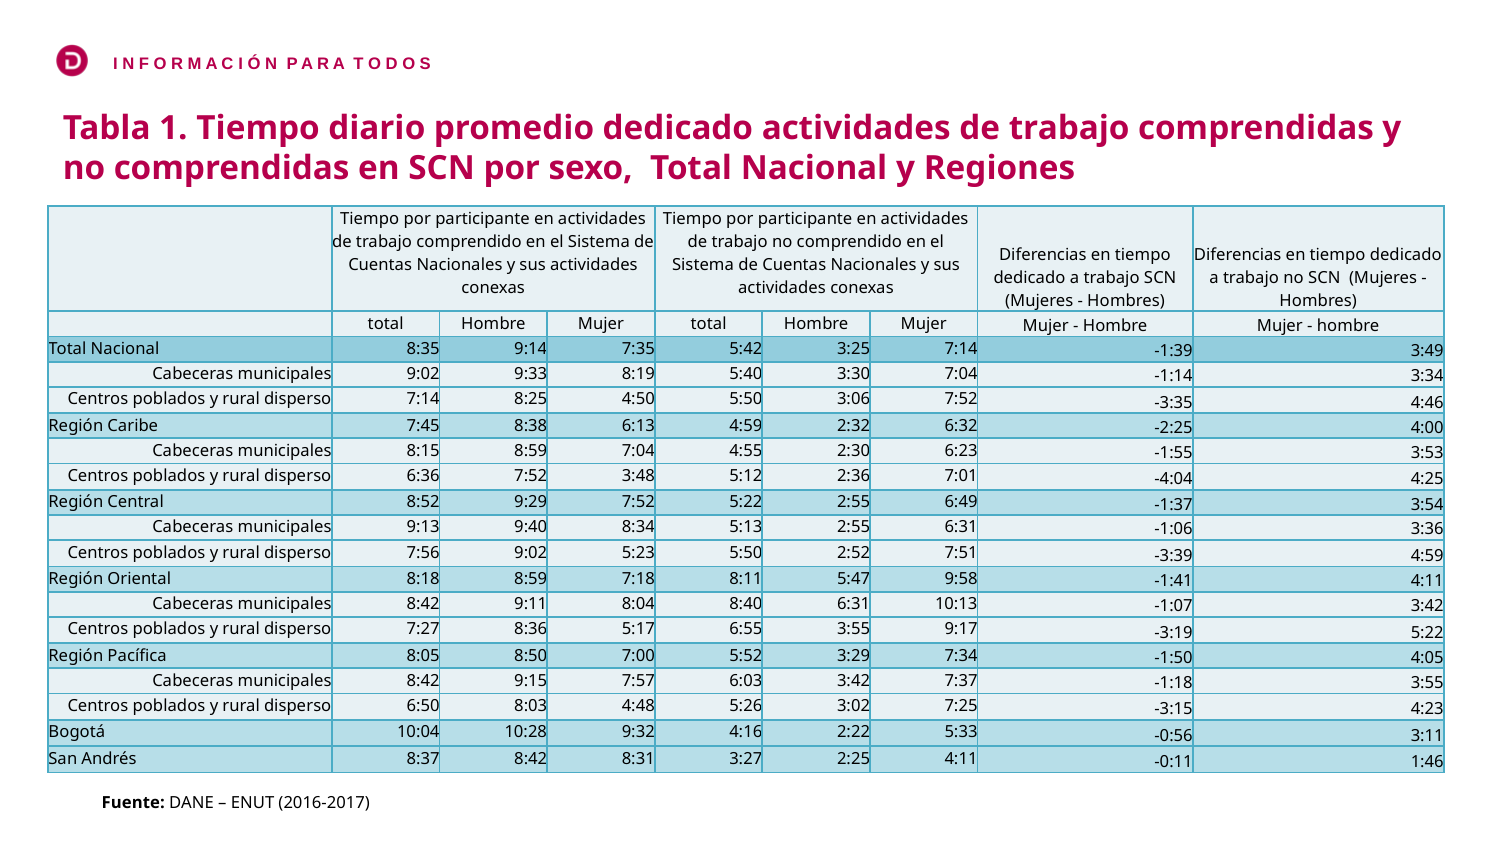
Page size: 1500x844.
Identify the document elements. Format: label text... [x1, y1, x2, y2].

table_cell [49, 312, 331, 336]
table_cell 5:12 [656, 464, 761, 489]
table_cell 7:14 [871, 337, 977, 361]
table_cell -0:11 [978, 747, 1192, 772]
table_cell 2:30 [763, 439, 869, 463]
table_header Diferencias en tiempo dedicado a trabajo SCN (Mujeres - Hombres) [978, 207, 1192, 310]
table_cell 5:40 [656, 363, 761, 386]
table_cell Mujer - Hombre [978, 312, 1192, 336]
table_cell total [333, 312, 439, 336]
table_cell Cabeceras municipales [49, 516, 331, 539]
table_cell 3:27 [656, 747, 761, 772]
table_header Diferencias en tiempo dedicado a trabajo no SCN (Mujeres - Hombres) [1194, 207, 1443, 310]
table_cell -1:50 [978, 644, 1192, 667]
table_cell 8:42 [333, 593, 439, 616]
table_cell 3:49 [1194, 337, 1443, 361]
table_cell 4:16 [656, 721, 761, 745]
table_cell 7:57 [548, 669, 654, 693]
table_cell 2:55 [763, 516, 869, 539]
table_cell -3:39 [978, 541, 1192, 566]
table_cell 3:25 [763, 337, 869, 361]
table_cell 5:47 [763, 567, 869, 591]
table_cell Mujer [871, 312, 977, 336]
table_cell 4:59 [1194, 541, 1443, 566]
table_cell 5:17 [548, 618, 654, 642]
table_cell Hombre [763, 312, 869, 336]
table_cell 4:00 [1194, 414, 1443, 437]
table_cell 7:14 [333, 388, 439, 412]
table_cell 7:37 [871, 669, 977, 693]
table_cell 9:40 [440, 516, 546, 539]
table_header Tiempo por participante en actividades de trabajo no comprendido en el Sistema de Cuentas Nacionales y sus actividades conexas [656, 207, 977, 310]
table_cell 4:11 [1194, 567, 1443, 591]
table_cell 3:55 [763, 618, 869, 642]
table_cell 2:25 [763, 747, 869, 772]
table_cell San Andrés [49, 747, 331, 772]
table_cell 5:23 [548, 541, 654, 566]
table_cell Centros poblados y rural disperso [49, 388, 331, 412]
table_cell 2:55 [763, 491, 869, 514]
table_cell 9:13 [333, 516, 439, 539]
table_cell 7:51 [871, 541, 977, 566]
table_cell total [656, 312, 761, 336]
table_cell -1:07 [978, 593, 1192, 616]
table_cell 4:23 [1194, 694, 1443, 719]
table_cell 3:54 [1194, 491, 1443, 514]
table_cell 7:04 [548, 439, 654, 463]
table_cell 7:27 [333, 618, 439, 642]
table_cell -1:14 [978, 363, 1192, 386]
table_cell 8:59 [440, 567, 546, 591]
table_cell 8:19 [548, 363, 654, 386]
table_cell 7:04 [871, 363, 977, 386]
table_cell 7:34 [871, 644, 977, 667]
table_cell Cabeceras municipales [49, 363, 331, 386]
table_cell 8:50 [440, 644, 546, 667]
table_cell 5:42 [656, 337, 761, 361]
text_box Fuente: DANE – ENUT (2016-2017) [86, 781, 433, 819]
table_cell 7:45 [333, 414, 439, 437]
table_cell 3:30 [763, 363, 869, 386]
table_cell 8:36 [440, 618, 546, 642]
text_box Tabla 1. Tiempo diario promedio dedicado actividades de trabajo comprendidas y no comprendidas en SCN por sexo, Total Nacional y Regiones [48, 99, 1427, 194]
table_cell -1:18 [978, 669, 1192, 693]
table_cell 10:28 [440, 721, 546, 745]
table_cell Cabeceras municipales [49, 439, 331, 463]
table_cell 3:11 [1194, 721, 1443, 745]
table_cell 2:32 [763, 414, 869, 437]
table_header [49, 207, 331, 310]
table_cell 8:37 [333, 747, 439, 772]
table_cell 7:56 [333, 541, 439, 566]
table_cell 9:02 [440, 541, 546, 566]
table_cell 8:40 [656, 593, 761, 616]
table_cell 3:53 [1194, 439, 1443, 463]
table_cell Centros poblados y rural disperso [49, 694, 331, 719]
table_cell -3:35 [978, 388, 1192, 412]
table_cell 3:42 [763, 669, 869, 693]
table_cell 8:35 [333, 337, 439, 361]
table_cell 6:49 [871, 491, 977, 514]
table_header Tiempo por participante en actividades de trabajo comprendido en el Sistema de Cuentas Nacionales y sus actividades conexas [333, 207, 654, 310]
table_cell 8:15 [333, 439, 439, 463]
table_cell 5:33 [871, 721, 977, 745]
table_cell Total Nacional [49, 337, 331, 361]
table_cell Región Central [49, 491, 331, 514]
table_cell 5:22 [1194, 618, 1443, 642]
table_cell 5:26 [656, 694, 761, 719]
table_cell 4:05 [1194, 644, 1443, 667]
table_cell 9:17 [871, 618, 977, 642]
table_cell 7:52 [440, 464, 546, 489]
table_cell 4:55 [656, 439, 761, 463]
table_cell 6:31 [763, 593, 869, 616]
table_cell 8:03 [440, 694, 546, 719]
table_cell -1:55 [978, 439, 1192, 463]
table_cell 4:50 [548, 388, 654, 412]
table_cell -1:41 [978, 567, 1192, 591]
table_cell 6:23 [871, 439, 977, 463]
table_cell Hombre [440, 312, 546, 336]
table_cell 8:31 [548, 747, 654, 772]
table_cell -0:56 [978, 721, 1192, 745]
table_cell -4:04 [978, 464, 1192, 489]
table_cell 3:55 [1194, 669, 1443, 693]
table_cell 2:52 [763, 541, 869, 566]
table_cell Región Pacífica [49, 644, 331, 667]
table_cell 7:00 [548, 644, 654, 667]
table_cell 7:52 [548, 491, 654, 514]
table_cell -1:39 [978, 337, 1192, 361]
table_cell 4:11 [871, 747, 977, 772]
table_cell 4:46 [1194, 388, 1443, 412]
table_cell 2:22 [763, 721, 869, 745]
table_cell Cabeceras municipales [49, 669, 331, 693]
table_cell 8:34 [548, 516, 654, 539]
table_cell 8:52 [333, 491, 439, 514]
table_cell 4:25 [1194, 464, 1443, 489]
table_cell -3:19 [978, 618, 1192, 642]
table_cell 7:01 [871, 464, 977, 489]
table_cell 9:14 [440, 337, 546, 361]
table_cell 6:55 [656, 618, 761, 642]
table_cell 8:18 [333, 567, 439, 591]
table_cell Centros poblados y rural disperso [49, 618, 331, 642]
table_cell 8:59 [440, 439, 546, 463]
table_cell 8:42 [333, 669, 439, 693]
table_cell 2:36 [763, 464, 869, 489]
table_cell 7:18 [548, 567, 654, 591]
table_cell -1:06 [978, 516, 1192, 539]
table_cell 3:42 [1194, 593, 1443, 616]
table_cell 6:32 [871, 414, 977, 437]
table_cell 5:50 [656, 388, 761, 412]
table_cell 9:32 [548, 721, 654, 745]
table_cell Centros poblados y rural disperso [49, 541, 331, 566]
table_cell Cabeceras municipales [49, 593, 331, 616]
table_cell 9:29 [440, 491, 546, 514]
table_cell 6:50 [333, 694, 439, 719]
table_cell 10:04 [333, 721, 439, 745]
table_cell 9:15 [440, 669, 546, 693]
table_cell 5:50 [656, 541, 761, 566]
table_cell -3:15 [978, 694, 1192, 719]
table_cell -1:37 [978, 491, 1192, 514]
table_cell 3:48 [548, 464, 654, 489]
table_cell 8:04 [548, 593, 654, 616]
table_cell 8:25 [440, 388, 546, 412]
table_cell 8:42 [440, 747, 546, 772]
table_cell Región Oriental [49, 567, 331, 591]
table_cell 10:13 [871, 593, 977, 616]
table_cell 9:58 [871, 567, 977, 591]
table_cell -2:25 [978, 414, 1192, 437]
table_cell 9:33 [440, 363, 546, 386]
table_cell 6:36 [333, 464, 439, 489]
table_cell 1:46 [1194, 747, 1443, 772]
table_cell 6:31 [871, 516, 977, 539]
table_cell 3:34 [1194, 363, 1443, 386]
table_cell Mujer [548, 312, 654, 336]
table_cell 6:13 [548, 414, 654, 437]
table_cell 9:02 [333, 363, 439, 386]
table_cell 5:13 [656, 516, 761, 539]
table_cell 6:03 [656, 669, 761, 693]
table_cell 7:35 [548, 337, 654, 361]
table_cell 7:52 [871, 388, 977, 412]
table_cell 8:05 [333, 644, 439, 667]
table_cell Región Caribe [49, 414, 331, 437]
table_cell 4:48 [548, 694, 654, 719]
table_cell 7:25 [871, 694, 977, 719]
table_cell 5:22 [656, 491, 761, 514]
table_cell Bogotá [49, 721, 331, 745]
picture [53, 42, 91, 79]
table_cell 4:59 [656, 414, 761, 437]
table_cell 8:38 [440, 414, 546, 437]
table_cell Mujer - hombre [1194, 312, 1443, 336]
table_cell 8:11 [656, 567, 761, 591]
table_cell 3:06 [763, 388, 869, 412]
table_cell 5:52 [656, 644, 761, 667]
table_cell 9:11 [440, 593, 546, 616]
table_cell 3:36 [1194, 516, 1443, 539]
table_cell 3:29 [763, 644, 869, 667]
table_cell 3:02 [763, 694, 869, 719]
table_cell Centros poblados y rural disperso [49, 464, 331, 489]
